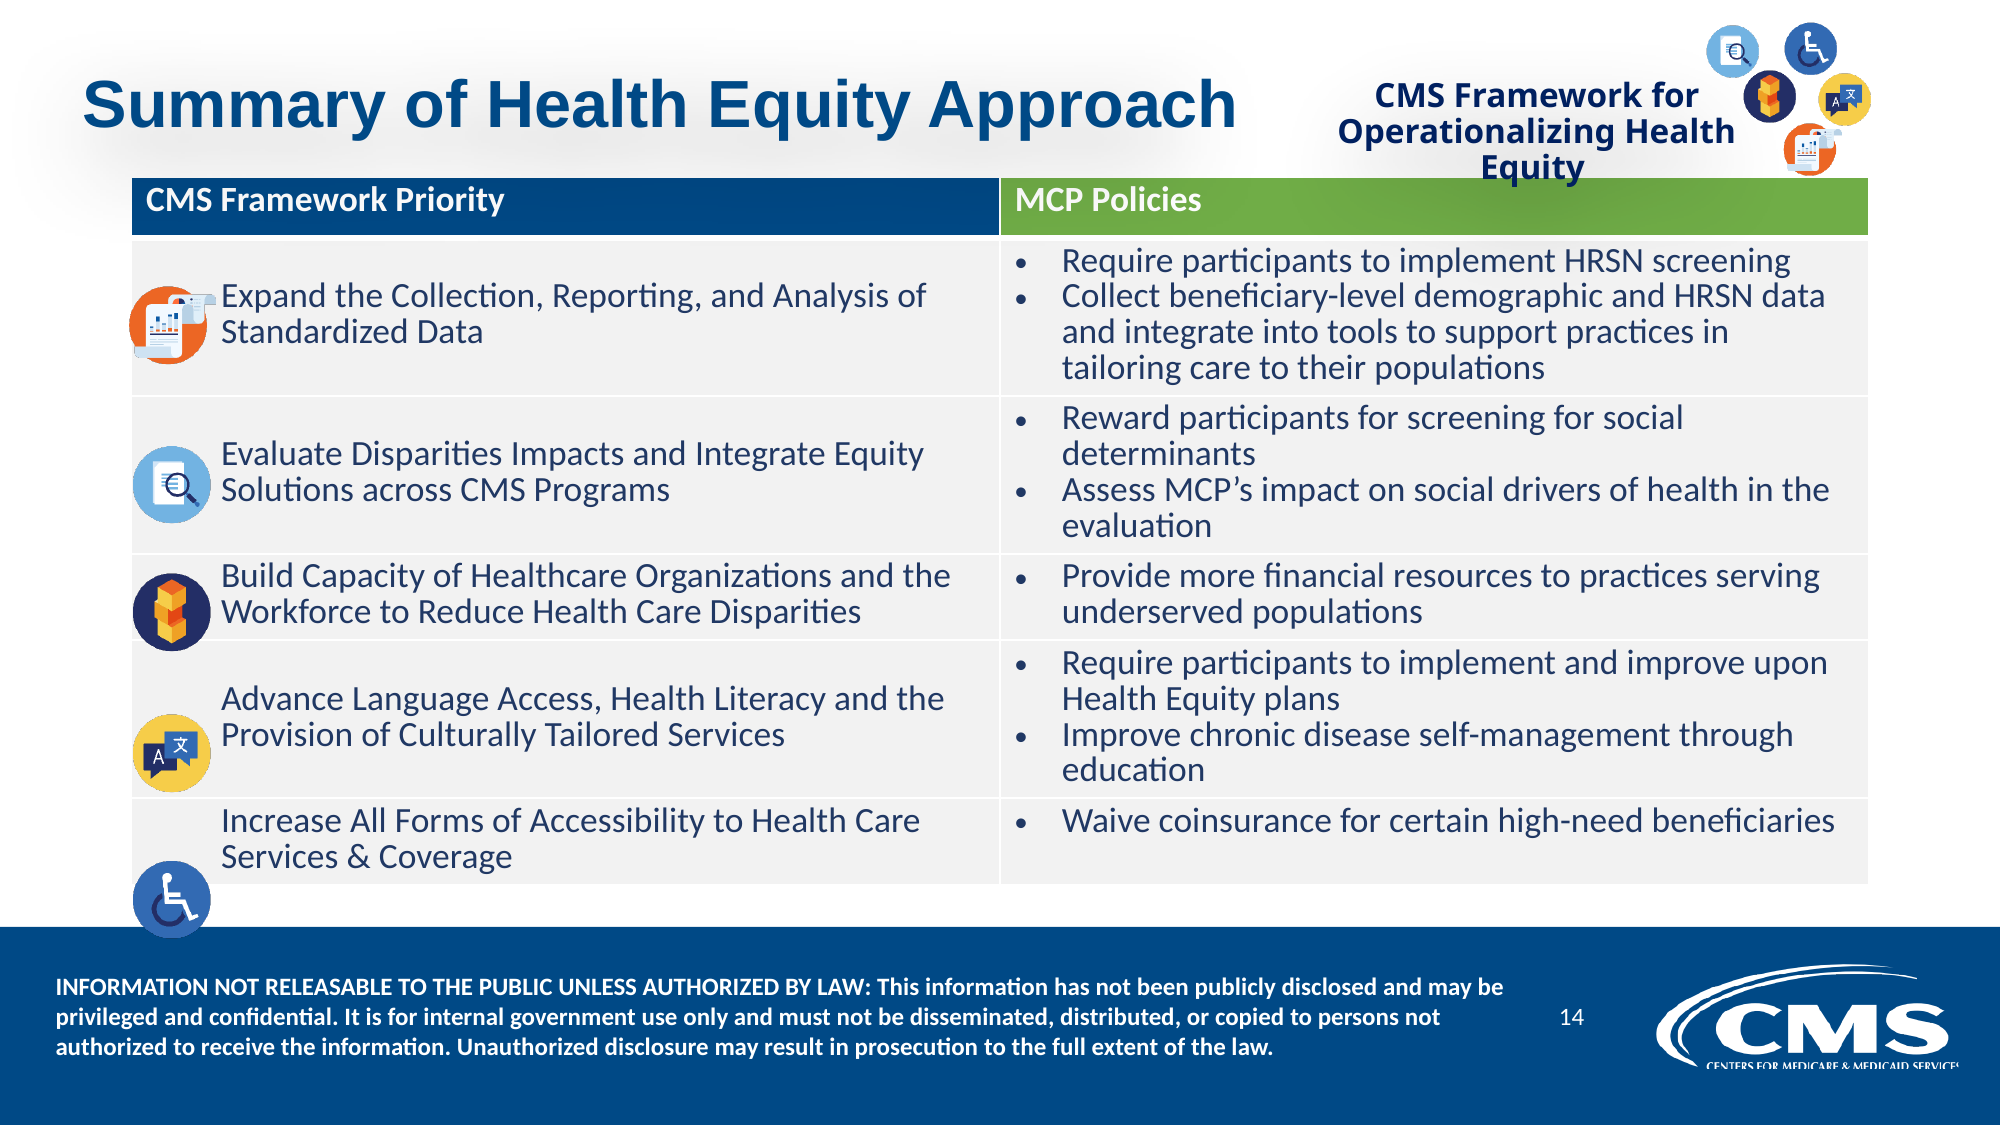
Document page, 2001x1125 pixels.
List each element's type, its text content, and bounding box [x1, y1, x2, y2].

picture [127, 280, 218, 371]
picture [126, 439, 217, 530]
title Summary of Health Equity Approach [67, 27, 1271, 150]
table_cell Evaluate Disparities Impacts and Integrate Equity Solutions across CMS Programs [132, 397, 999, 553]
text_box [1271, 18, 1875, 252]
slide_number 14 [1543, 985, 1620, 1046]
table_cell Require participants to implement and improve upon Health Equity plans Improve chronic disease self-management through education [1001, 641, 1868, 797]
table_cell Reward participants for screening for social determinants Assess MCP’s impact on social drivers of health in the evaluation [1001, 397, 1868, 553]
table_cell Provide more financial resources to practices serving underserved populations [1001, 555, 1868, 639]
picture [126, 854, 217, 945]
table_cell Advance Language Access, Health Literacy and the Provision of Culturally Tailored Services [132, 641, 999, 797]
table_cell Build Capacity of Healthcare Organizations and the Workforce to Reduce Health Care Disparities [132, 555, 999, 639]
table_cell Waive coinsurance for certain high-need beneficiaries [1001, 799, 1868, 884]
table_cell Increase All Forms of Accessibility to Health Care Services & Coverage [132, 799, 999, 884]
picture [126, 708, 217, 799]
picture [126, 567, 217, 658]
table_cell Require participants to implement HRSN screening Collect beneficiary-level demographic and HRSN data and integrate into tools to support practices in tailoring care to their populations [1001, 246, 1868, 395]
table_cell Expand the Collection, Reporting, and Analysis of Standardized Data [132, 243, 999, 395]
